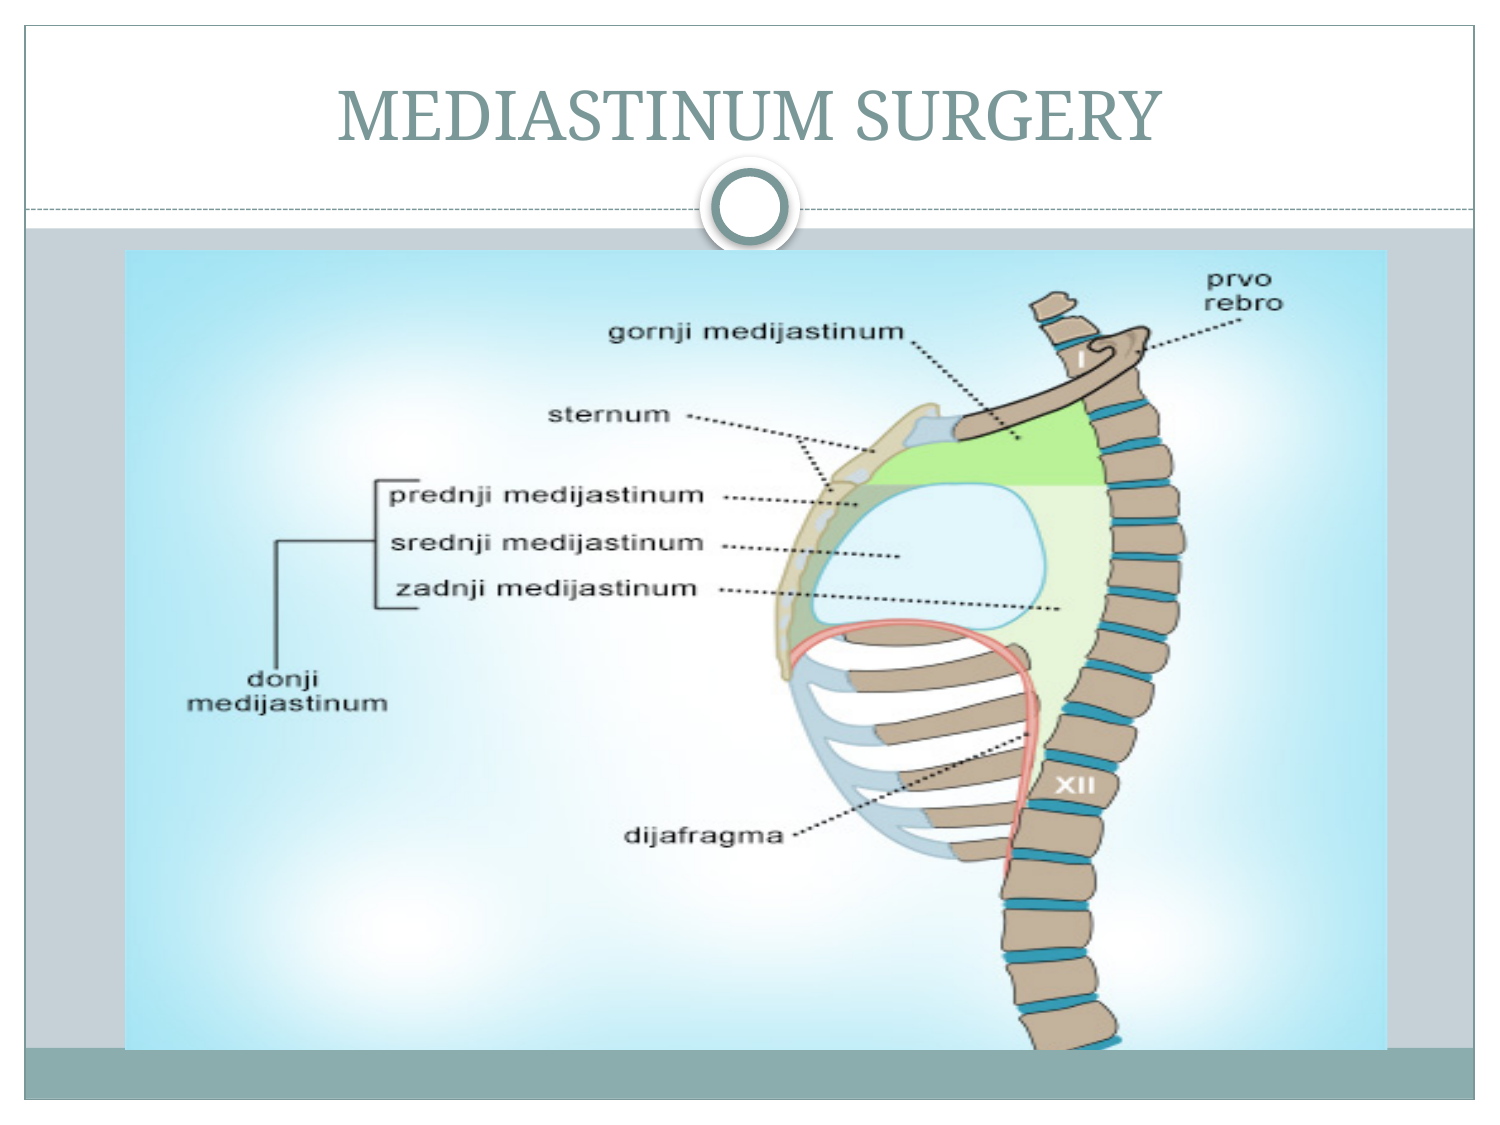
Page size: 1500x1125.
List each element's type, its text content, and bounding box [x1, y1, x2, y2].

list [124, 250, 1388, 1051]
title MEDIASTINUM SURGERY [49, 37, 1450, 162]
